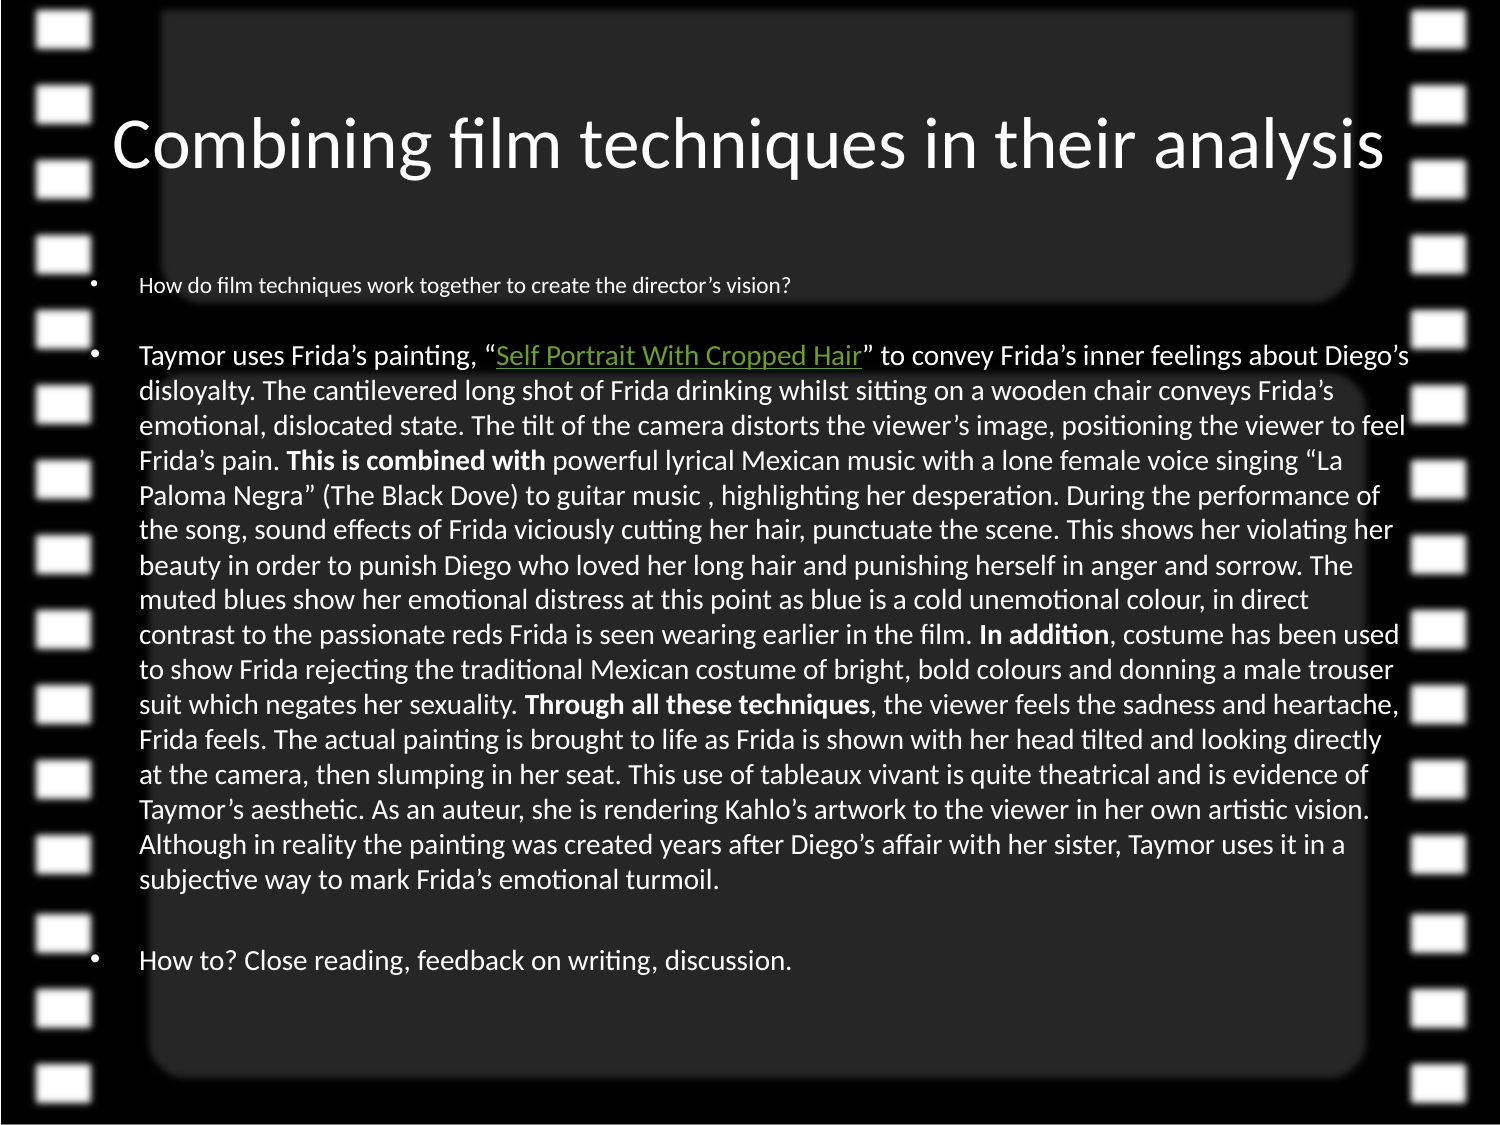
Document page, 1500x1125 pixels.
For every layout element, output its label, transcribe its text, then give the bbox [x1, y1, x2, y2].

list How do film techniques work together to create the director’s vision? Taymor uses Frida’s painting, “Self Portrait With Cropped Hair” to convey Frida’s inner feelings about Diego’s disloyalty. The cantilevered long shot of Frida drinking whilst sitting on a wooden chair conveys Frida’s emotional, dislocated state. The tilt of the camera distorts the viewer’s image, positioning the viewer to feel Frida’s pain. This is combined with powerful lyrical Mexican music with a lone female voice singing “La Paloma Negra” (The Black Dove) to guitar music , highlighting her desperation. During the performance of the song, sound effects of Frida viciously cutting her hair, punctuate the scene. This shows her violating her beauty in order to punish Diego who loved her long hair and punishing herself in anger and sorrow. The muted blues show her emotional distress at this point as blue is a cold unemotional colour, in direct contrast to the passionate reds Frida is seen wearing earlier in the film. In addition, costume has been used to show Frida rejecting the traditional Mexican costume of bright, bold colours and donning a male trouser suit which negates her sexuality. Through all these techniques, the viewer feels the sadness and heartache, Frida feels. The actual painting is brought to life as Frida is shown with her head tilted and looking directly at the camera, then slumping in her seat. This use of tableaux vivant is quite theatrical and is evidence of Taymor’s aesthetic. As an auteur, she is rendering Kahlo’s artwork to the viewer in her own artistic vision. Although in reality the painting was created years after Diego’s affair with her sister, Taymor uses it in a subjective way to mark Frida’s emotional turmoil. How to? Close reading, feedback on writing, discussion. [75, 262, 1425, 1038]
picture [0, 0, 1500, 1125]
title Combining film techniques in their analysis [75, 45, 1425, 233]
